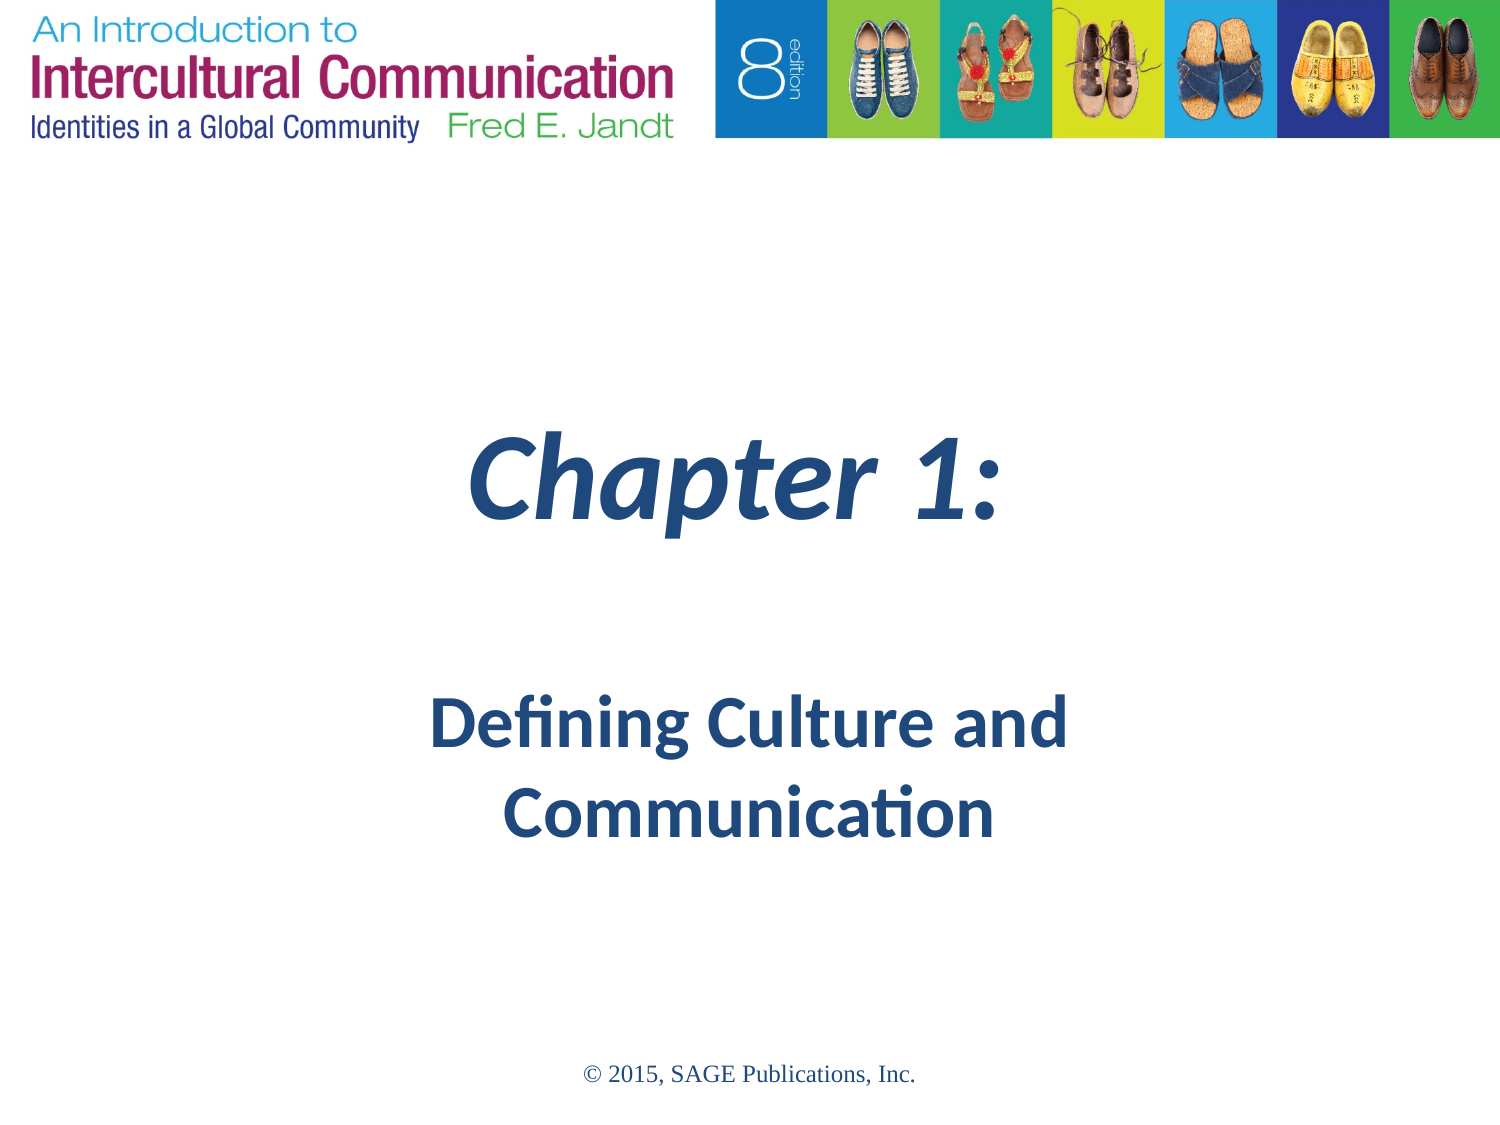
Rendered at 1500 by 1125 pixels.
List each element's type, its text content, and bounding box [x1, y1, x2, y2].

subtitle Defining Culture and Communication [225, 575, 1275, 863]
footer © 2015, SAGE Publications, Inc. [512, 1042, 988, 1103]
title Chapter 1: [112, 349, 1388, 591]
picture [0, 0, 1500, 1125]
